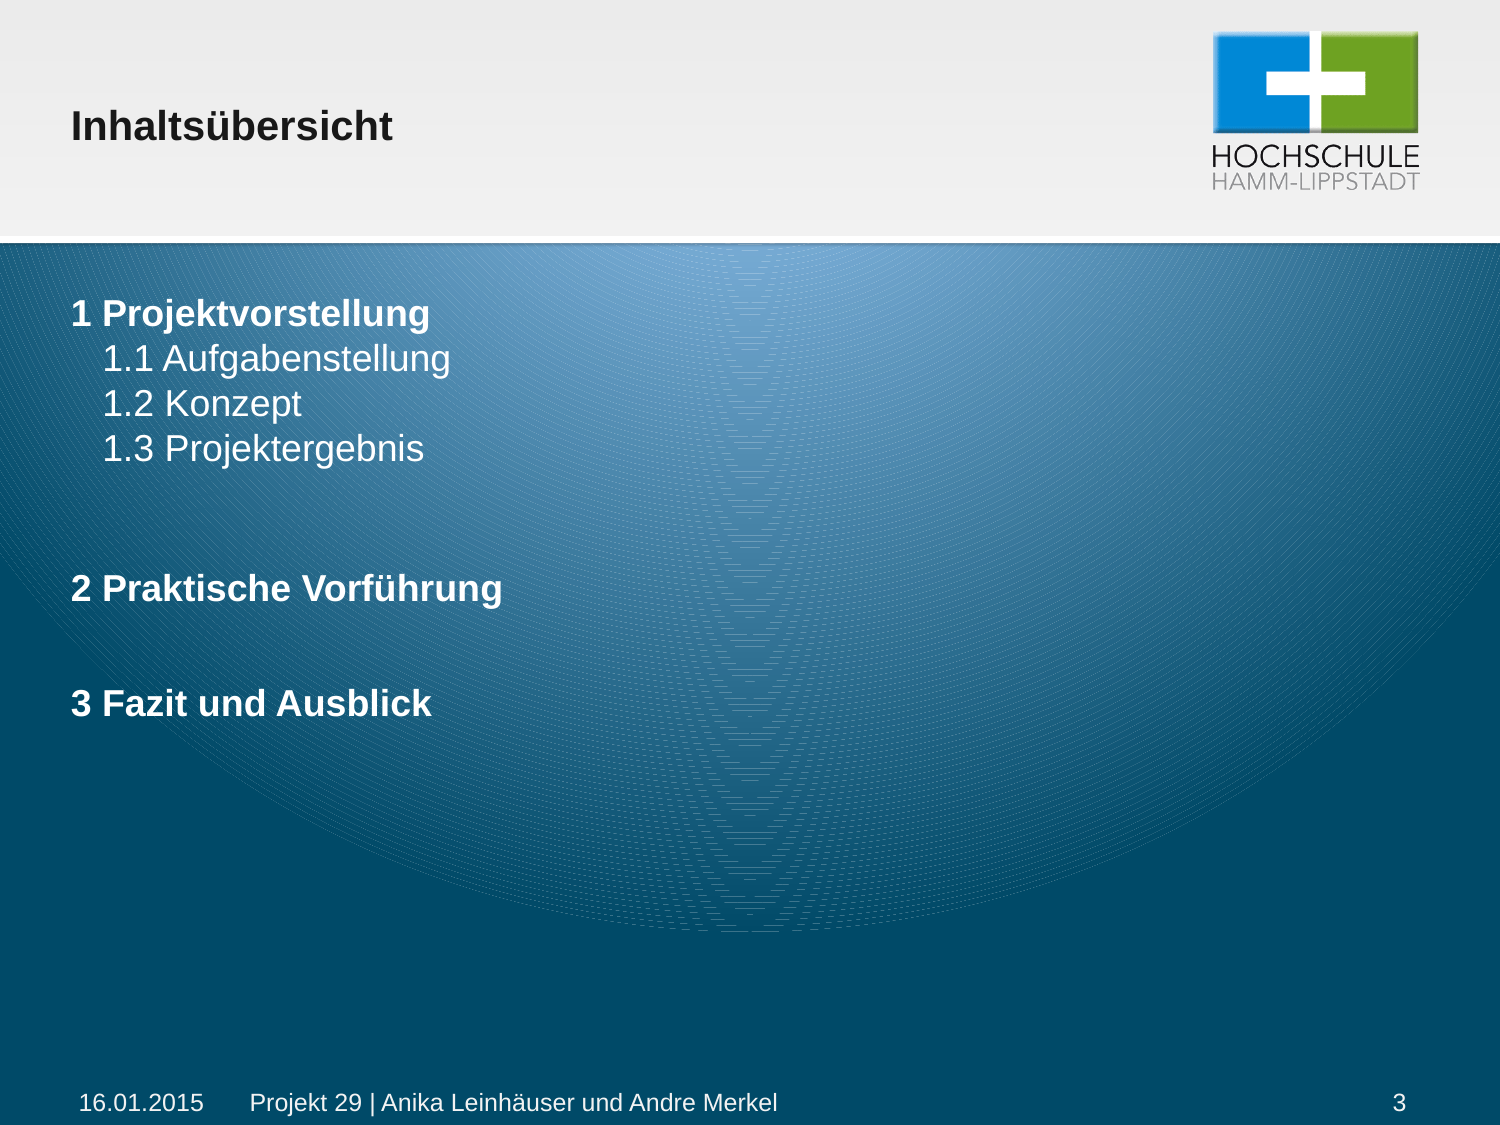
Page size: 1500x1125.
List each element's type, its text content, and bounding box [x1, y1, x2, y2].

footer Projekt 29 | Anika Leinhäuser und Andre Merkel [242, 1080, 922, 1117]
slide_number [70, 1080, 242, 1117]
title Inhaltsübersicht [70, 23, 1424, 225]
slide_number 3 [1300, 1080, 1422, 1117]
list 1 Projektvorstellung 1.1 Aufgabenstellung 1.2 Konzept 1.3 Projektergebnis 2 Praktische Vorführung 3 Fazit und Ausblick [70, 289, 1420, 1048]
